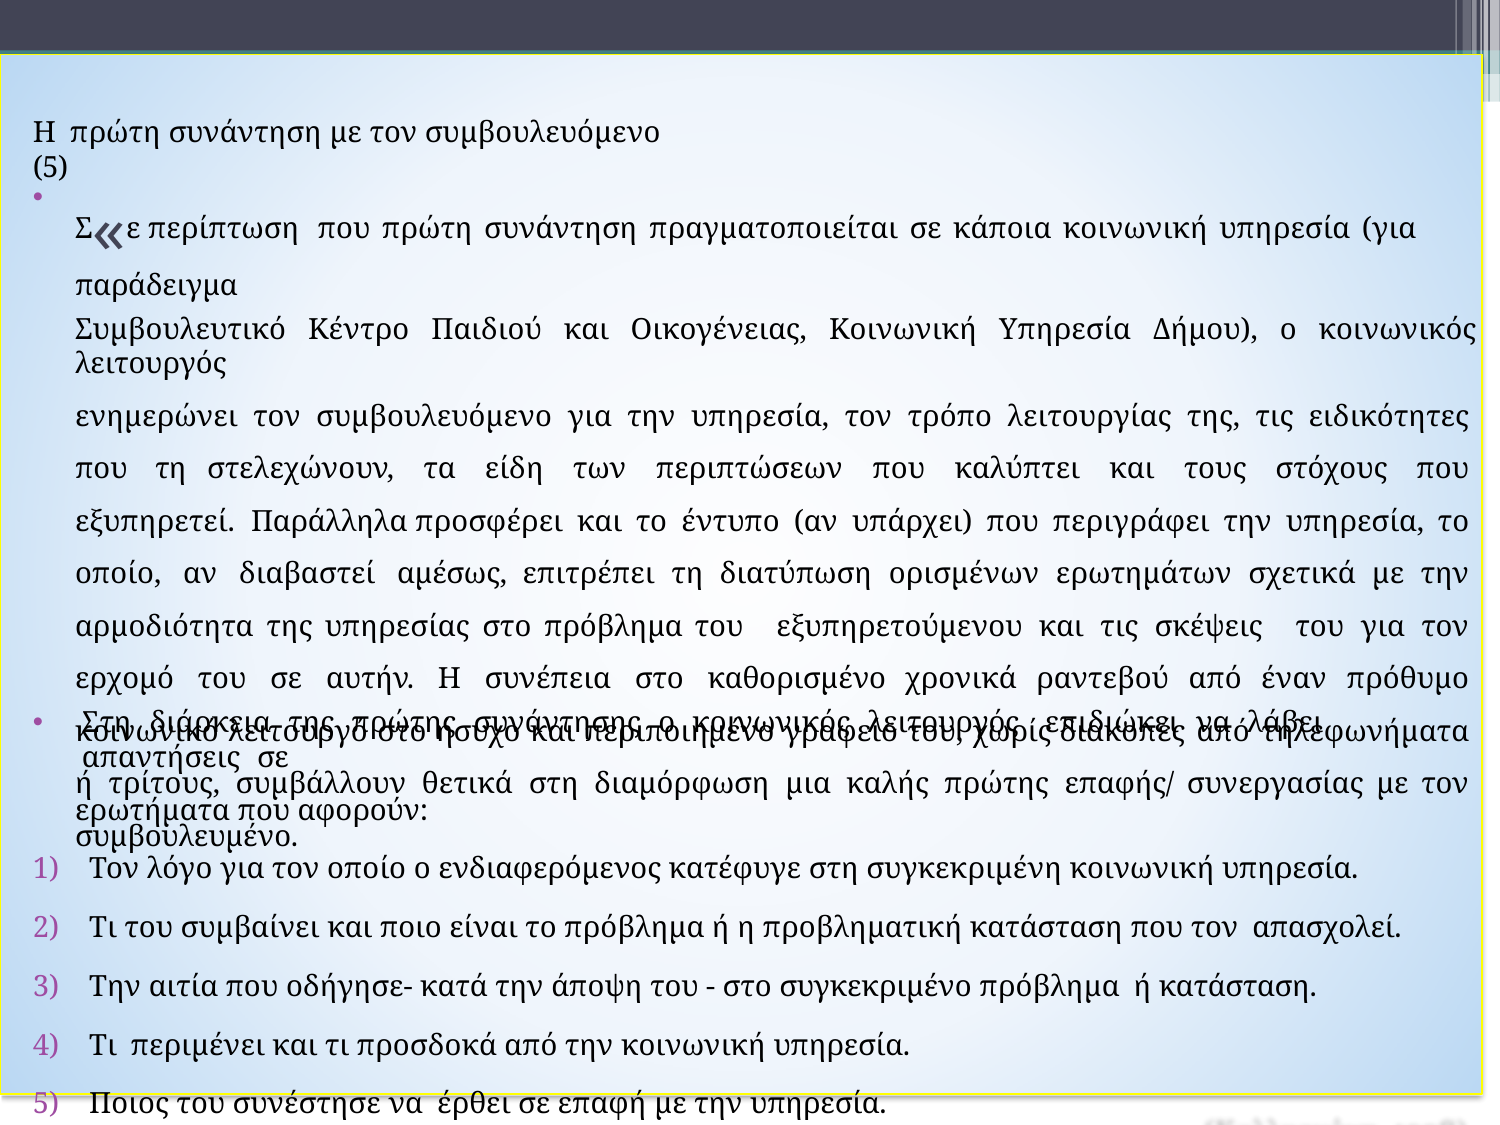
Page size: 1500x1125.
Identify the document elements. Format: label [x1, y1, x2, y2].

text_box [0, 0, 1500, 1125]
